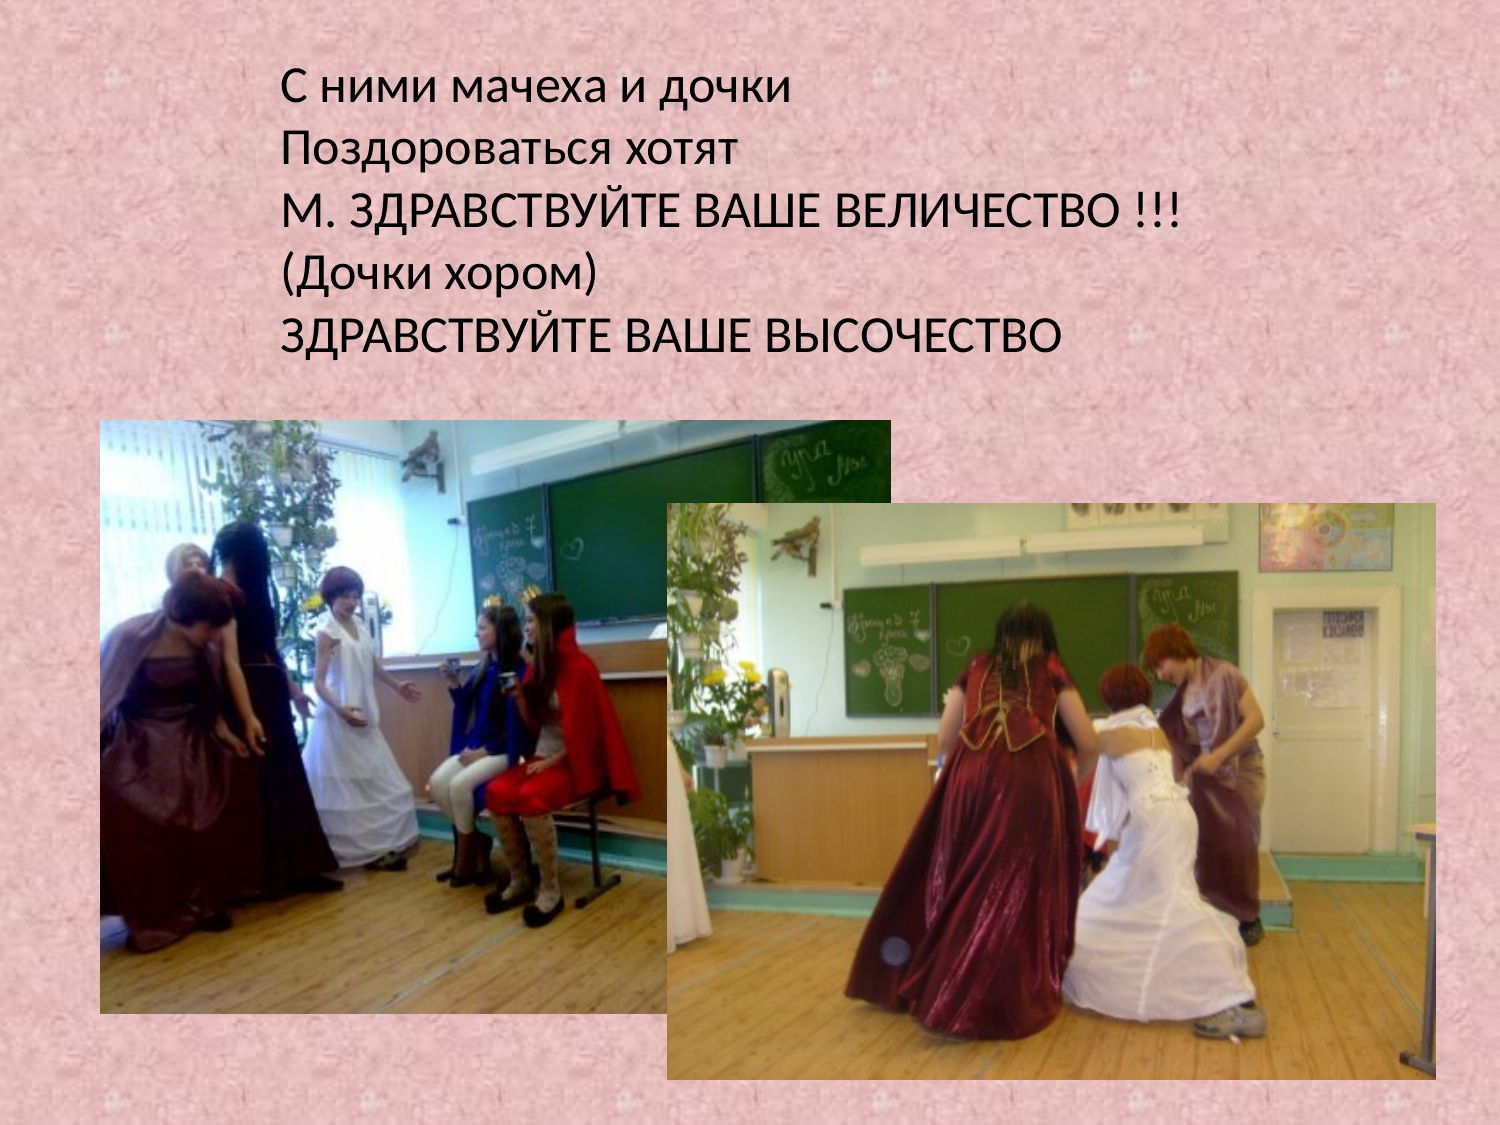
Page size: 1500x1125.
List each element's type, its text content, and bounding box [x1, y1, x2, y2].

text_box С ними мачеха и дочки Поздороваться хотят М. ЗДРАВСТВУЙТЕ ВАШЕ ВЕЛИЧЕСТВО !!! (Дочки хором) ЗДРАВСТВУЙТЕ ВАШЕ ВЫСОЧЕСТВО [265, 42, 1267, 370]
picture [0, 0, 1500, 1125]
